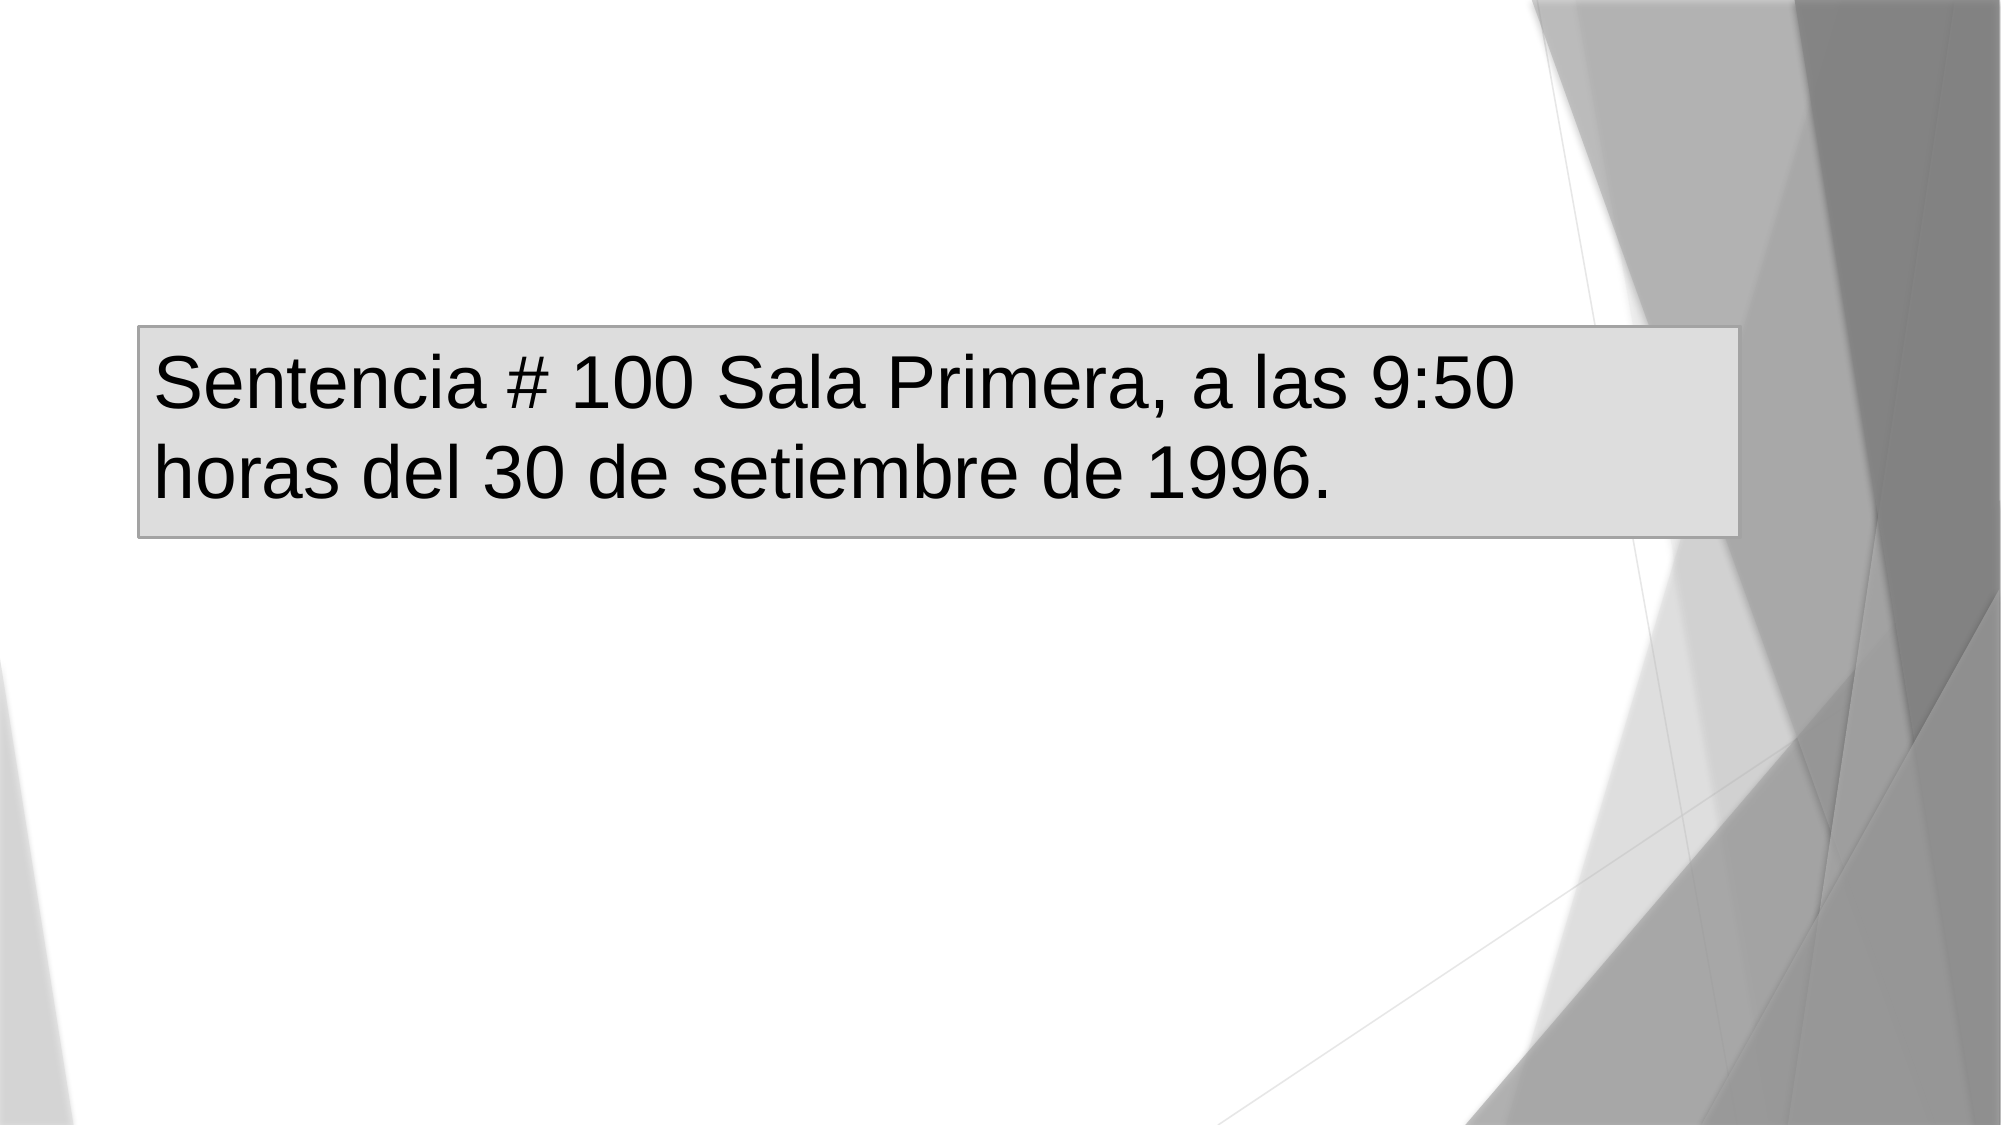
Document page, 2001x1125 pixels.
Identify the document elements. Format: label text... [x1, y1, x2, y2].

title Sentencia # 100 Sala Primera, a las 9:50 horas del 30 de setiembre de 1996. [137, 325, 1742, 539]
